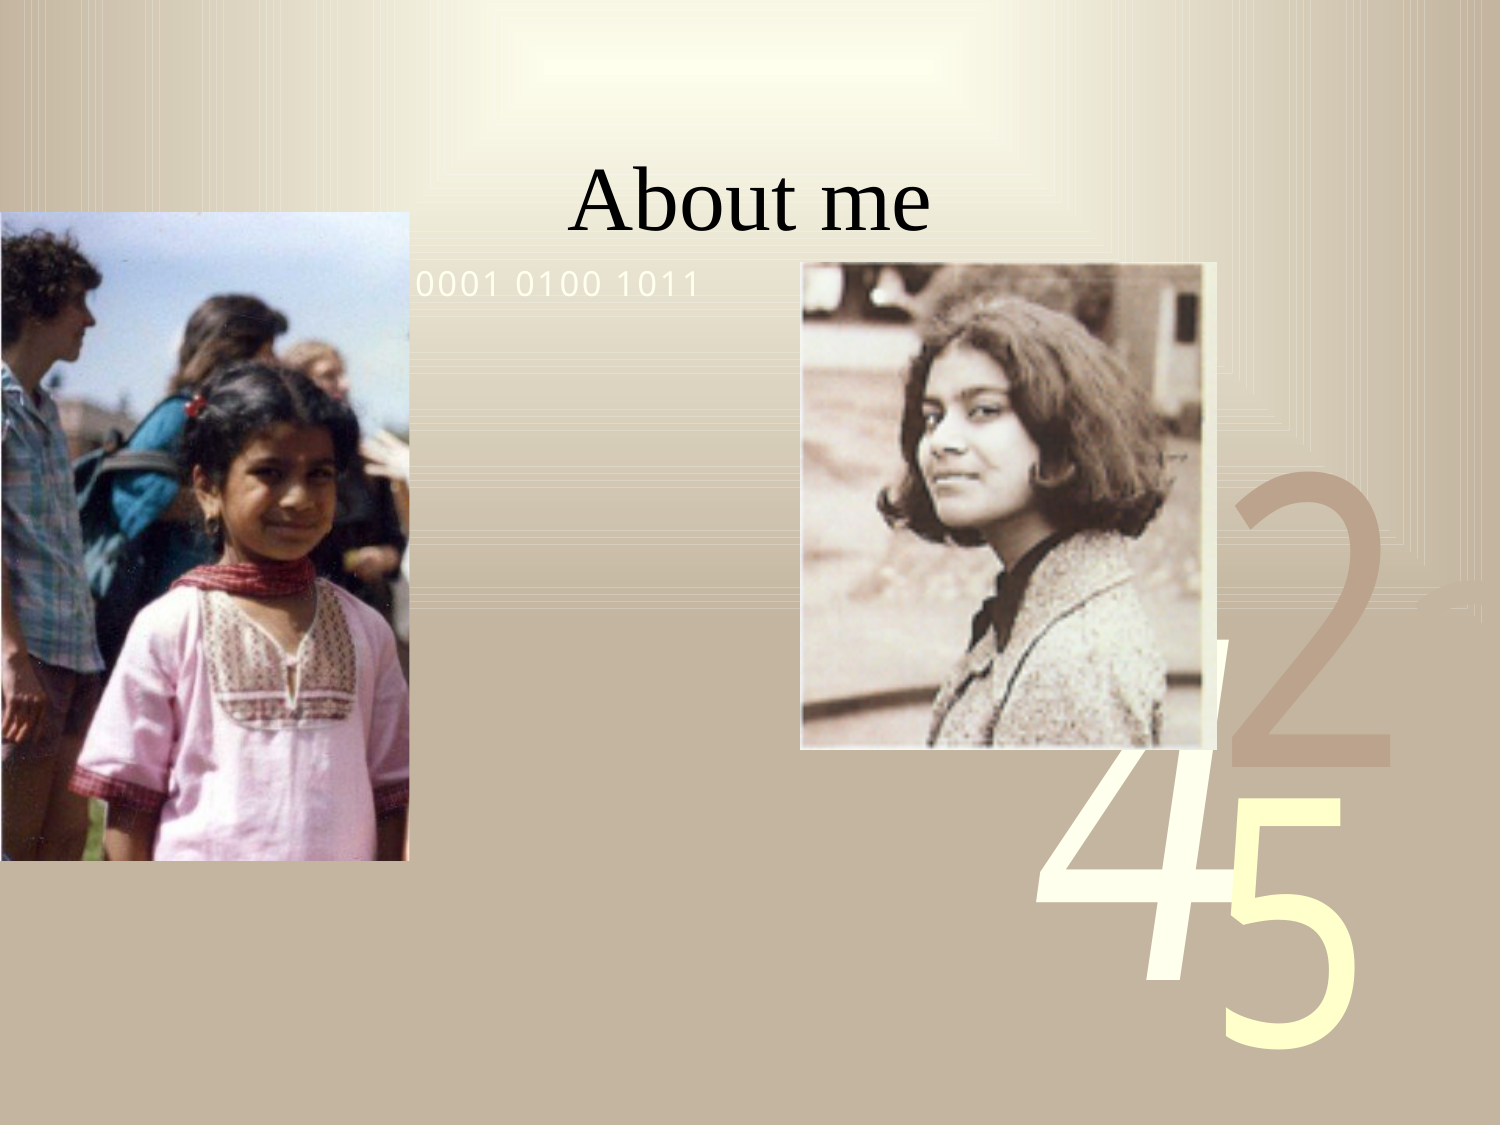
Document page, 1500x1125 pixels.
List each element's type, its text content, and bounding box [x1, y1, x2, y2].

picture [799, 262, 1218, 751]
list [0, 212, 410, 862]
title About me [112, 99, 1388, 288]
